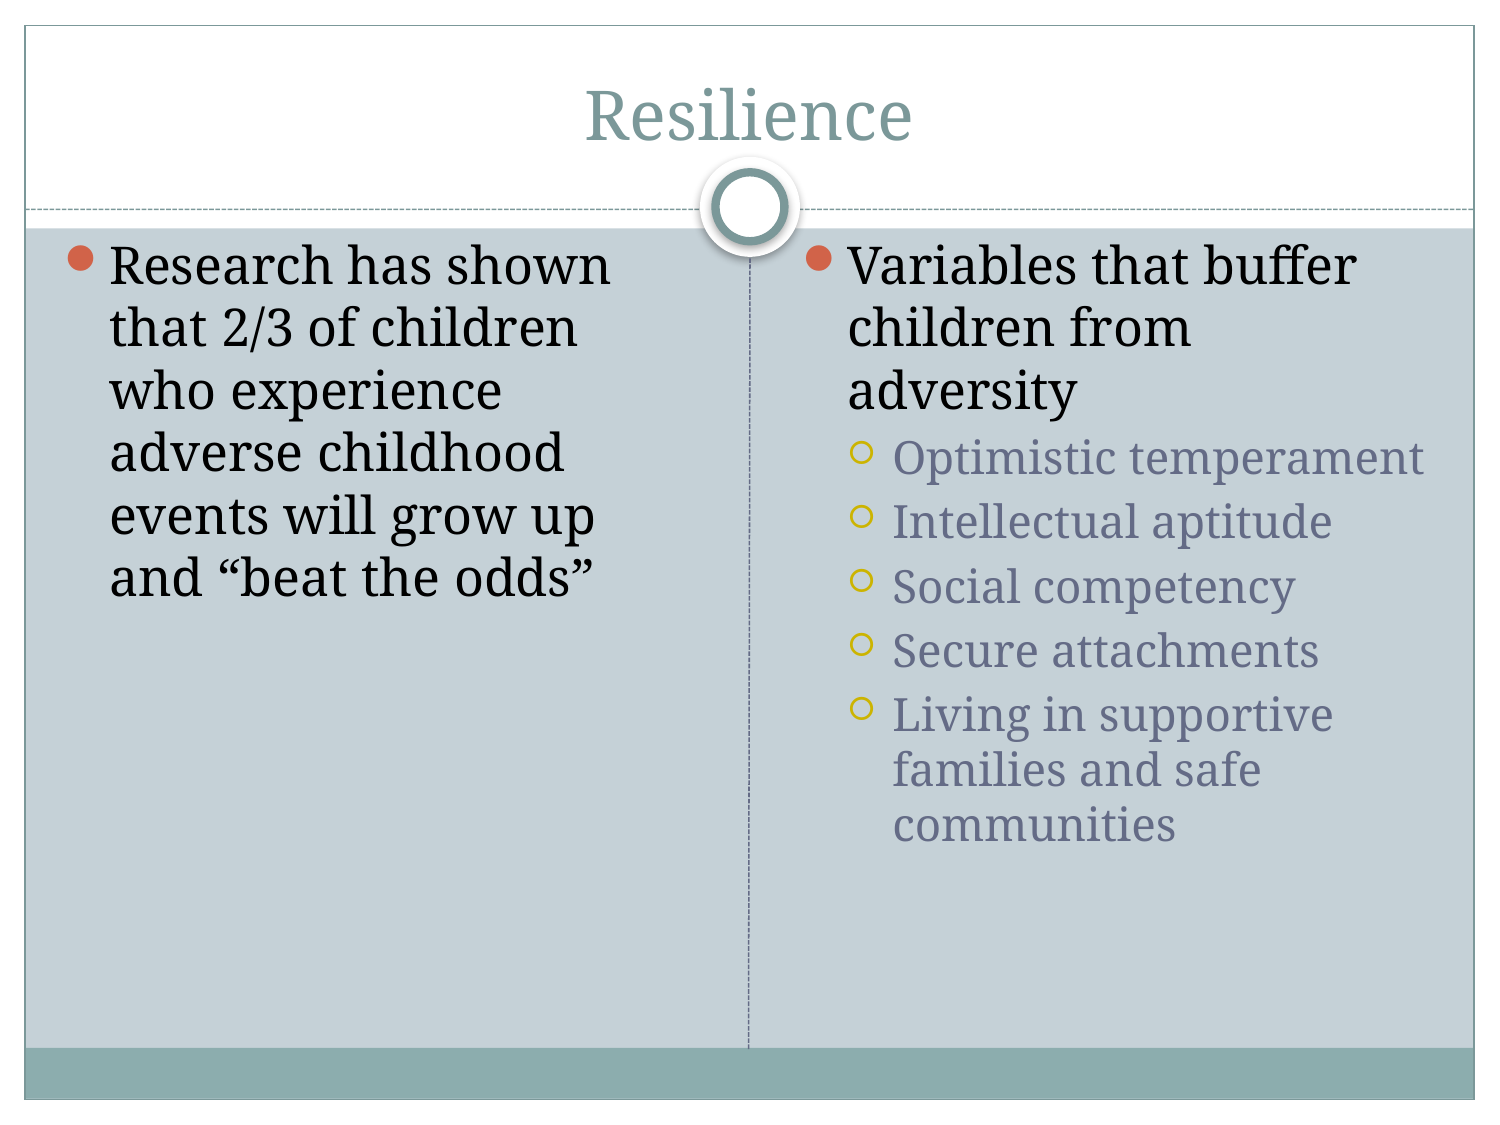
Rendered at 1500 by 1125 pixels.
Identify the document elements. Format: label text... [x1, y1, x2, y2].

list Variables that buffer children from adversity Optimistic temperament Intellectual aptitude Social competency Secure attachments Living in supportive families and safe communities [787, 224, 1450, 993]
list Research has shown that 2/3 of children who experience adverse childhood events will grow up and “beat the odds” [49, 224, 712, 993]
title Resilience [49, 37, 1450, 162]
